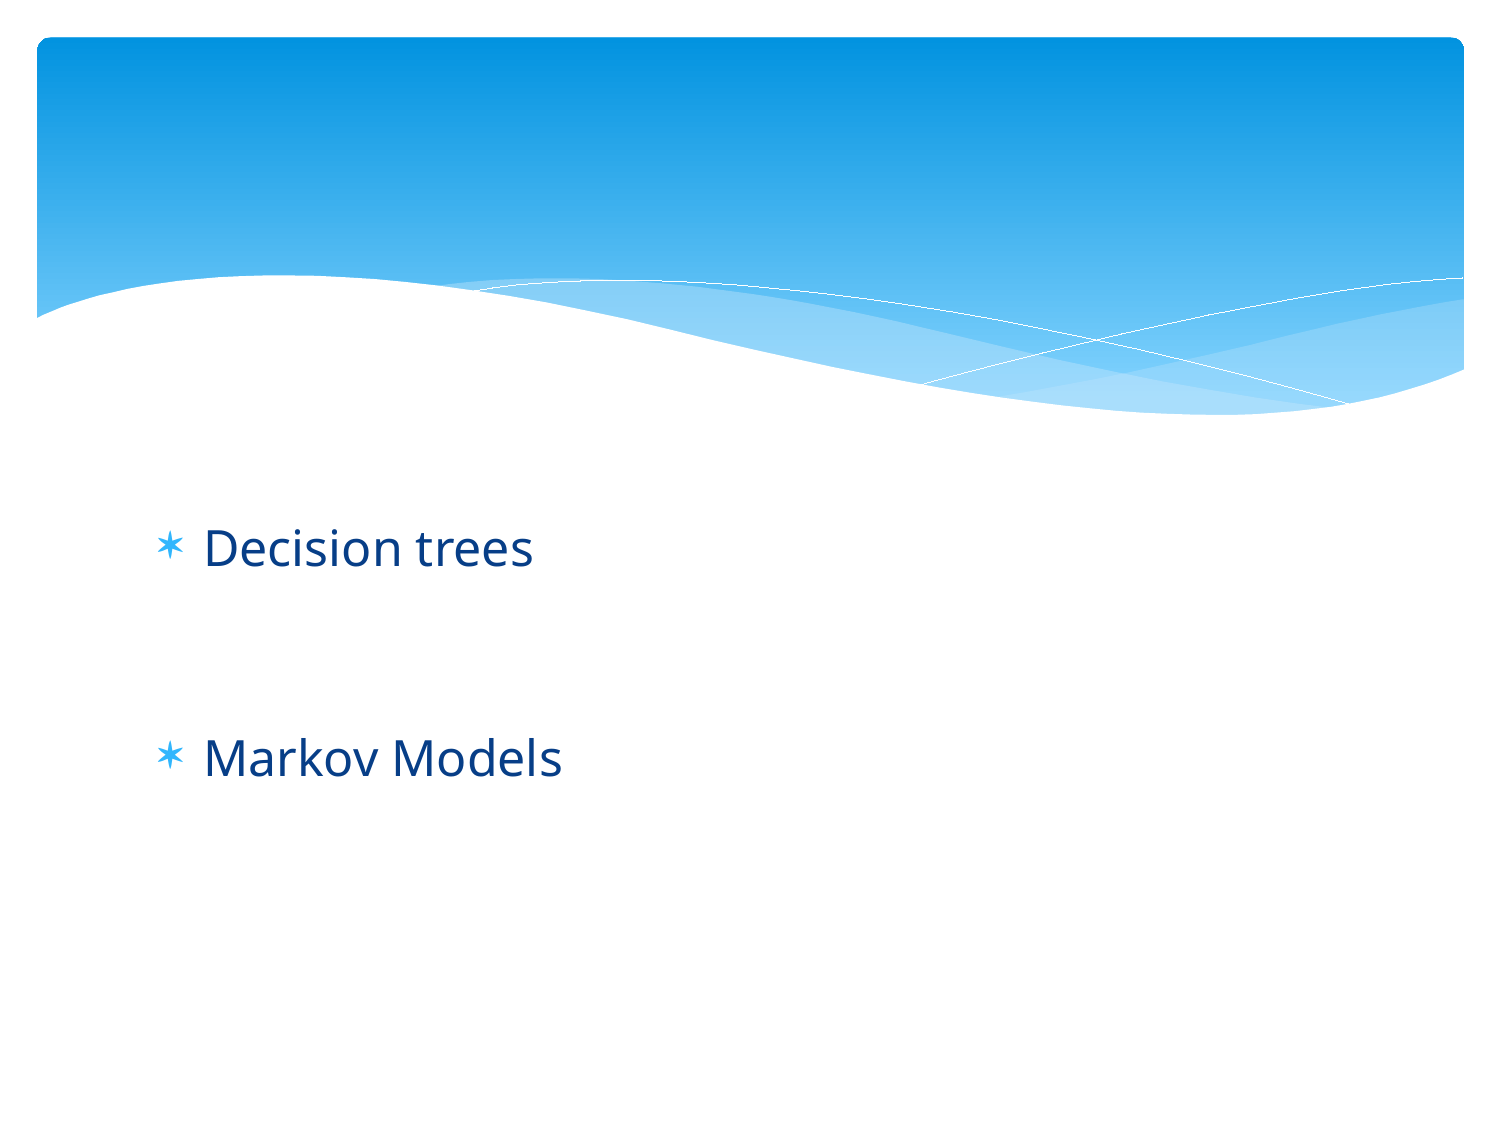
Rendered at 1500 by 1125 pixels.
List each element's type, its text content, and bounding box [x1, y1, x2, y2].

list Decision trees Markov Models [143, 438, 1359, 1005]
